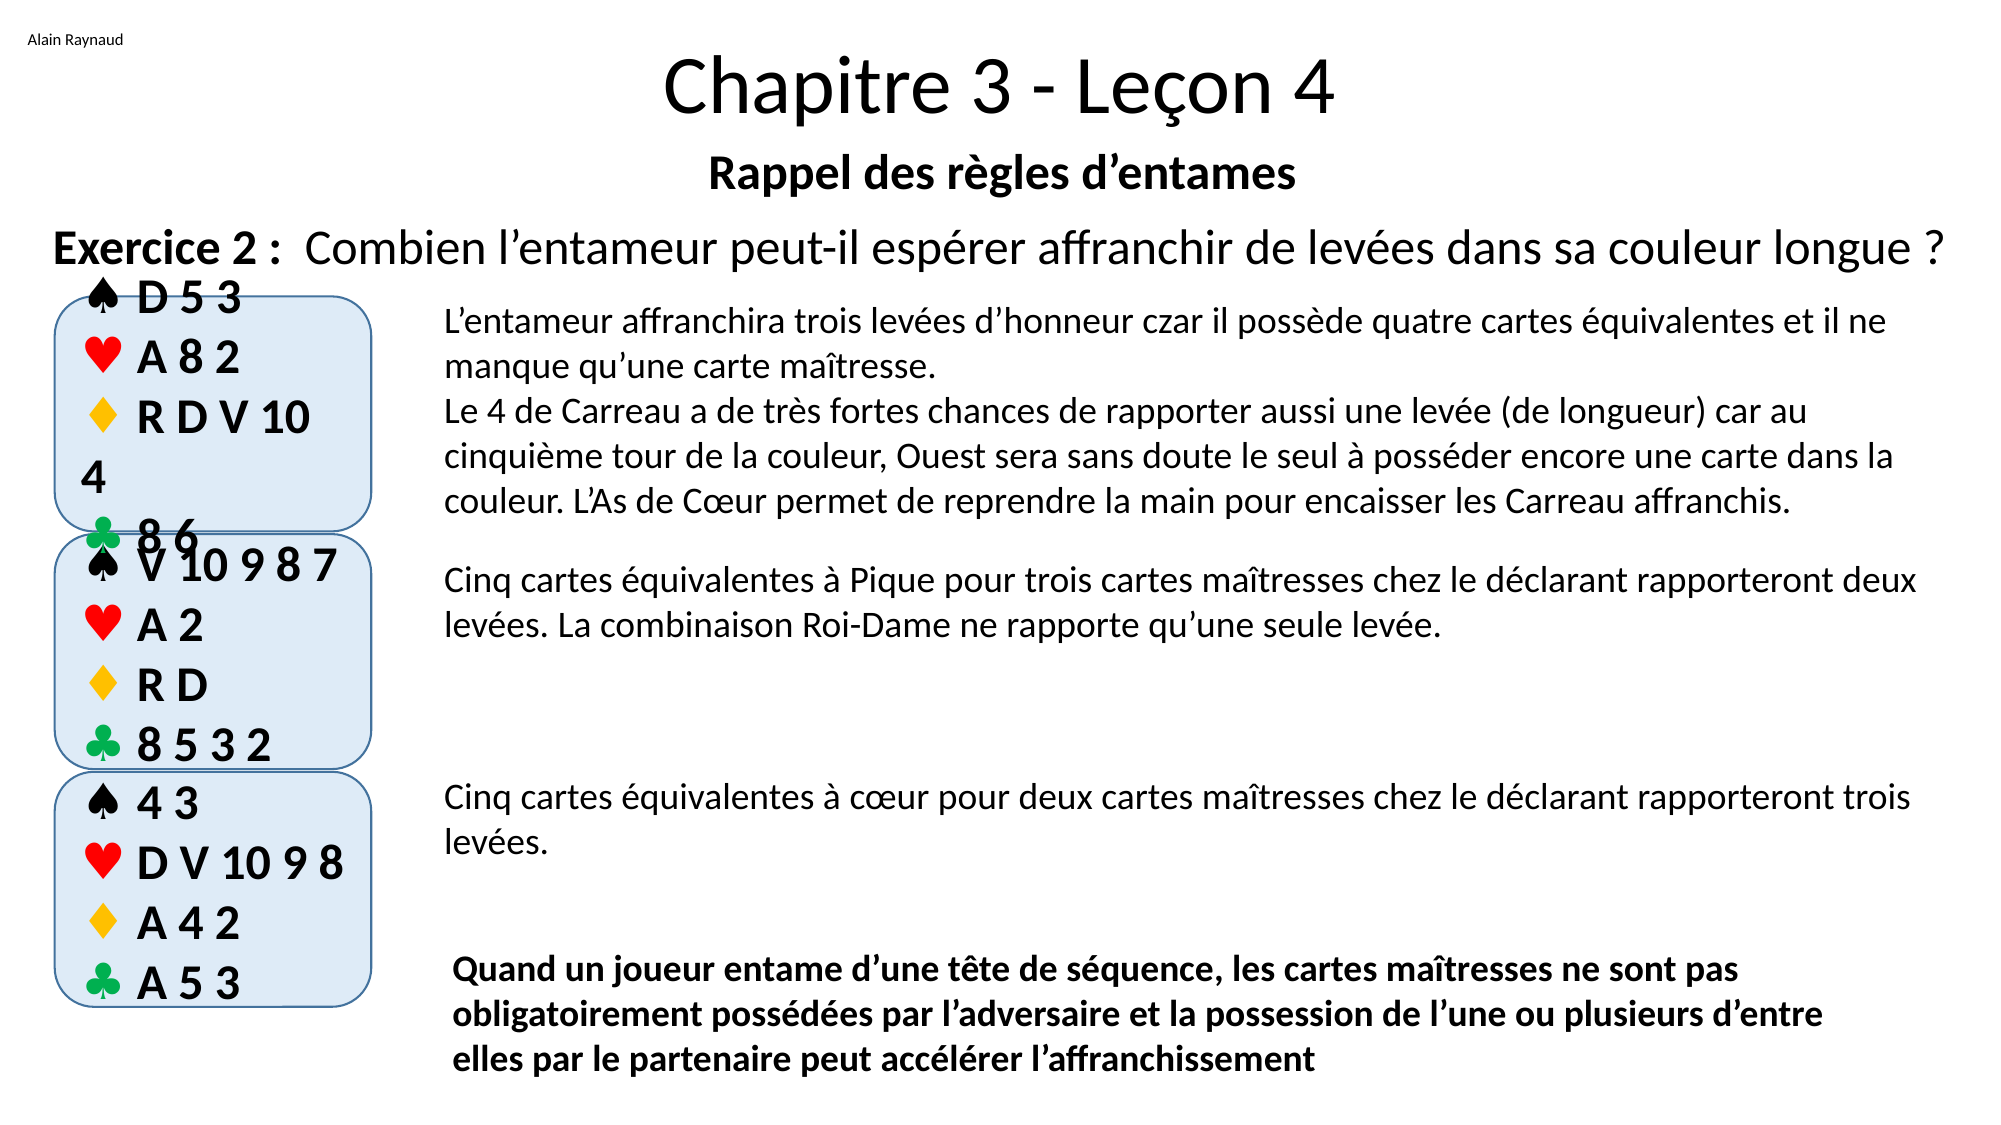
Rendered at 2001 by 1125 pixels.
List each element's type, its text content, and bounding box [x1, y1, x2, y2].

text_box Cinq cartes équivalentes à cœur pour deux cartes maîtresses chez le déclarant rapporteront trois levées. [429, 764, 1960, 870]
text_box ♠ D 5 3 ♥ A 8 2 ♦ R D V 10 4 ♣ 8 6 [53, 295, 373, 533]
text_box ♠ 4 3 ♥ D V 10 9 8 ♦ A 4 2 ♣ A 5 3 [53, 770, 373, 1008]
text_box Cinq cartes équivalentes à Pique pour trois cartes maîtresses chez le déclarant rapporteront deux levées. La combinaison Roi-Dame ne rapporte qu’une seule levée. [429, 547, 1960, 653]
title Chapitre 3 - Leçon 4 [249, 38, 1750, 139]
subtitle Rappel des règles d’entames Exercice 2 : Combien l’entameur peut-il espérer affranchir de levées dans sa couleur longue ? [37, 139, 1968, 1088]
text_box Alain Raynaud [12, 21, 147, 57]
text_box ♠ V 10 9 8 7 ♥ A 2 ♦ R D ♣ 8 5 3 2 [53, 533, 373, 771]
text_box L’entameur affranchira trois levées d’honneur czar il possède quatre cartes équivalentes et il ne manque qu’une carte maîtresse. Le 4 de Carreau a de très fortes chances de rapporter aussi une levée (de longueur) car au cinquième tour de la couleur, Ouest sera sans doute le seul à posséder encore une carte dans la couleur. L’As de Cœur permet de reprendre la main pour encaisser les Carreau affranchis. [429, 289, 1960, 529]
text_box Quand un joueur entame d’une tête de séquence, les cartes maîtresses ne sont pas obligatoirement possédées par l’adversaire et la possession de l’une ou plusieurs d’entre elles par le partenaire peut accélérer l’affranchissement [437, 936, 1843, 1087]
